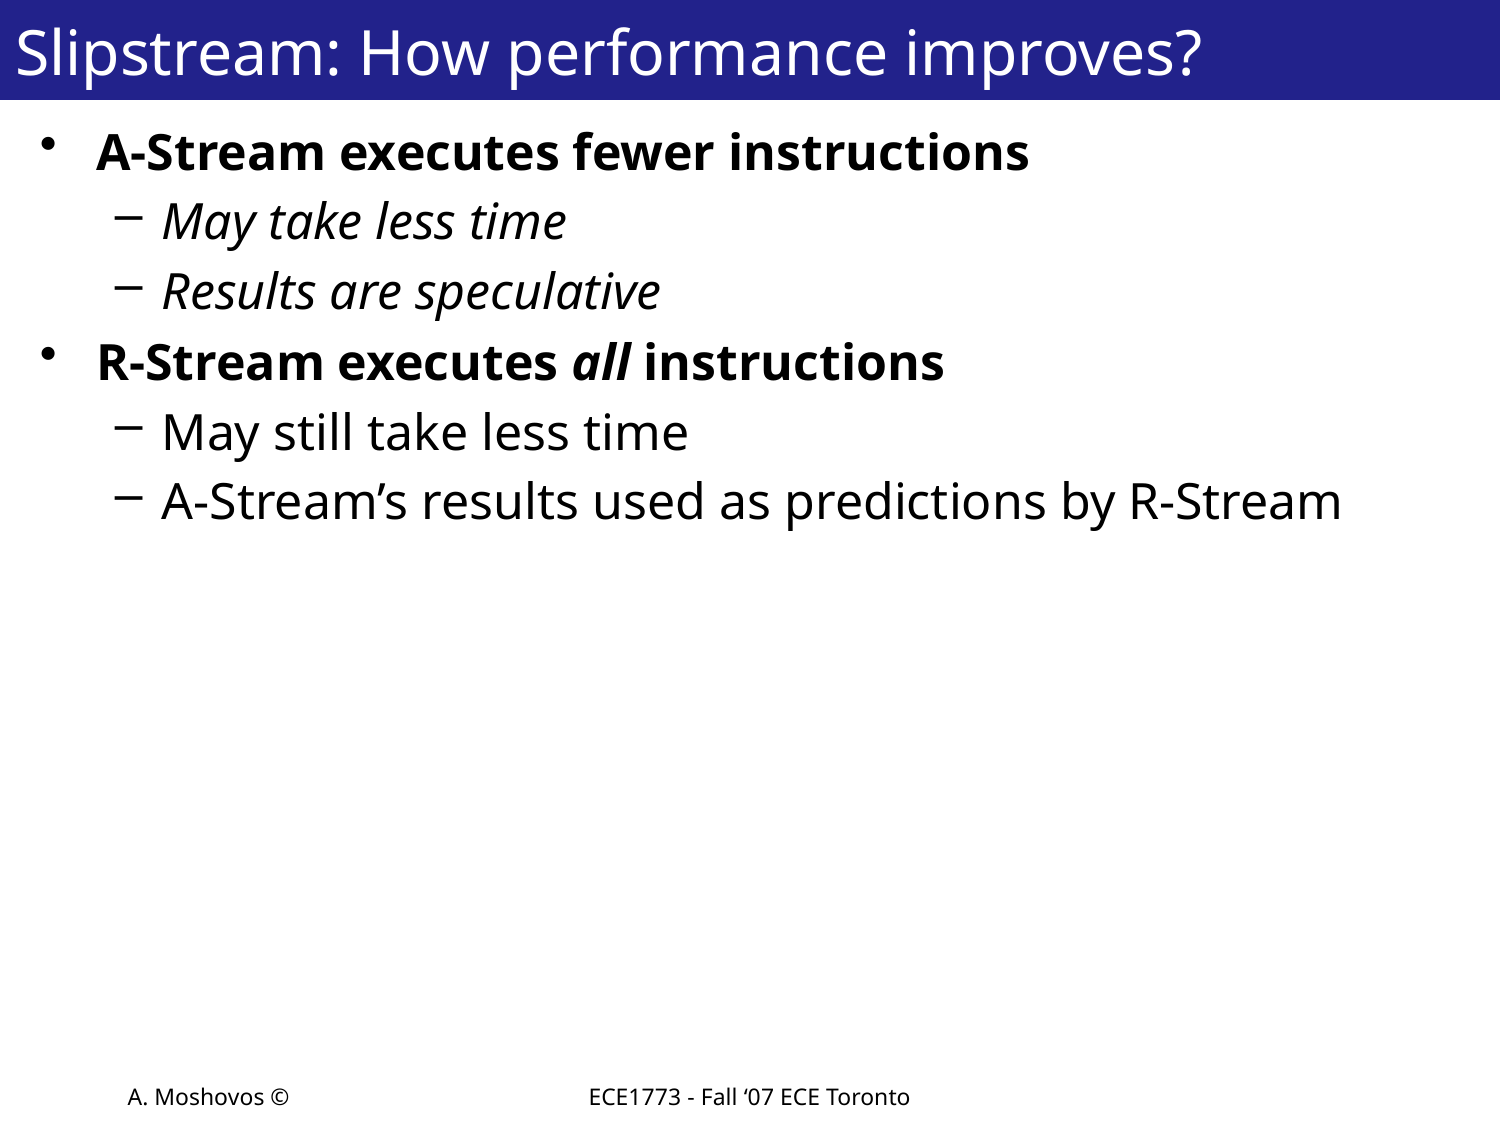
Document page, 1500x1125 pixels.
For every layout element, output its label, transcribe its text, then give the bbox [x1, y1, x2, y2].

title Slipstream: How performance improves? [0, 0, 1500, 101]
footer ECE1773 - Fall ‘07 ECE Toronto [487, 1074, 1013, 1125]
slide_number A. Moshovos © [112, 1074, 426, 1125]
list A-Stream executes fewer instructions May take less time Results are speculative R-Stream executes all instructions May still take less time A-Stream’s results used as predictions by R-Stream [24, 112, 1476, 1076]
